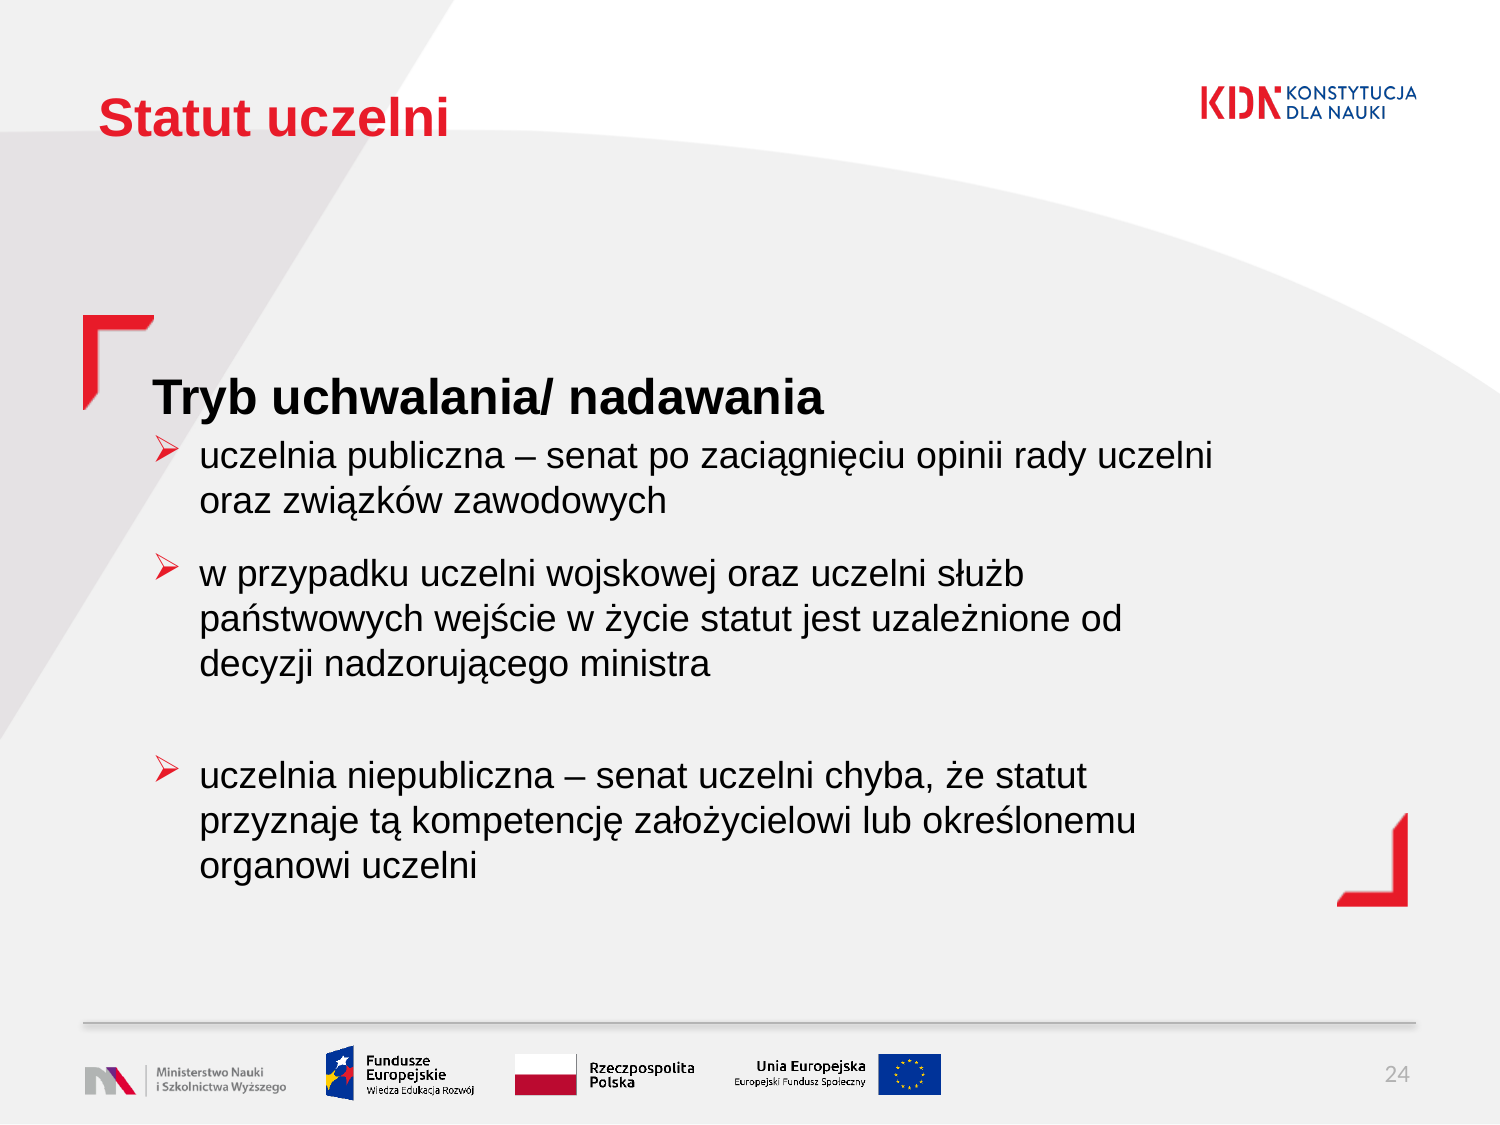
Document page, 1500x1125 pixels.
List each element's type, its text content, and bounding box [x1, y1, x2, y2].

title Statut uczelni [83, 74, 1170, 143]
text_box Tryb uchwalania/ nadawania [137, 357, 1259, 433]
slide_number 24 [1074, 1042, 1425, 1103]
picture [0, 0, 1500, 1125]
list uczelnia publiczna – senat po zaciągnięciu opinii rady uczelni oraz związków zawodowych w przypadku uczelni wojskowej oraz uczelni służb państwowych wejście w życie statut jest uzależnione od decyzji nadzorującego ministra uczelnia niepubliczna – senat uczelni chyba, że statut przyznaje tą kompetencję założycielowi lub określonemu organowi uczelni [137, 433, 1243, 901]
